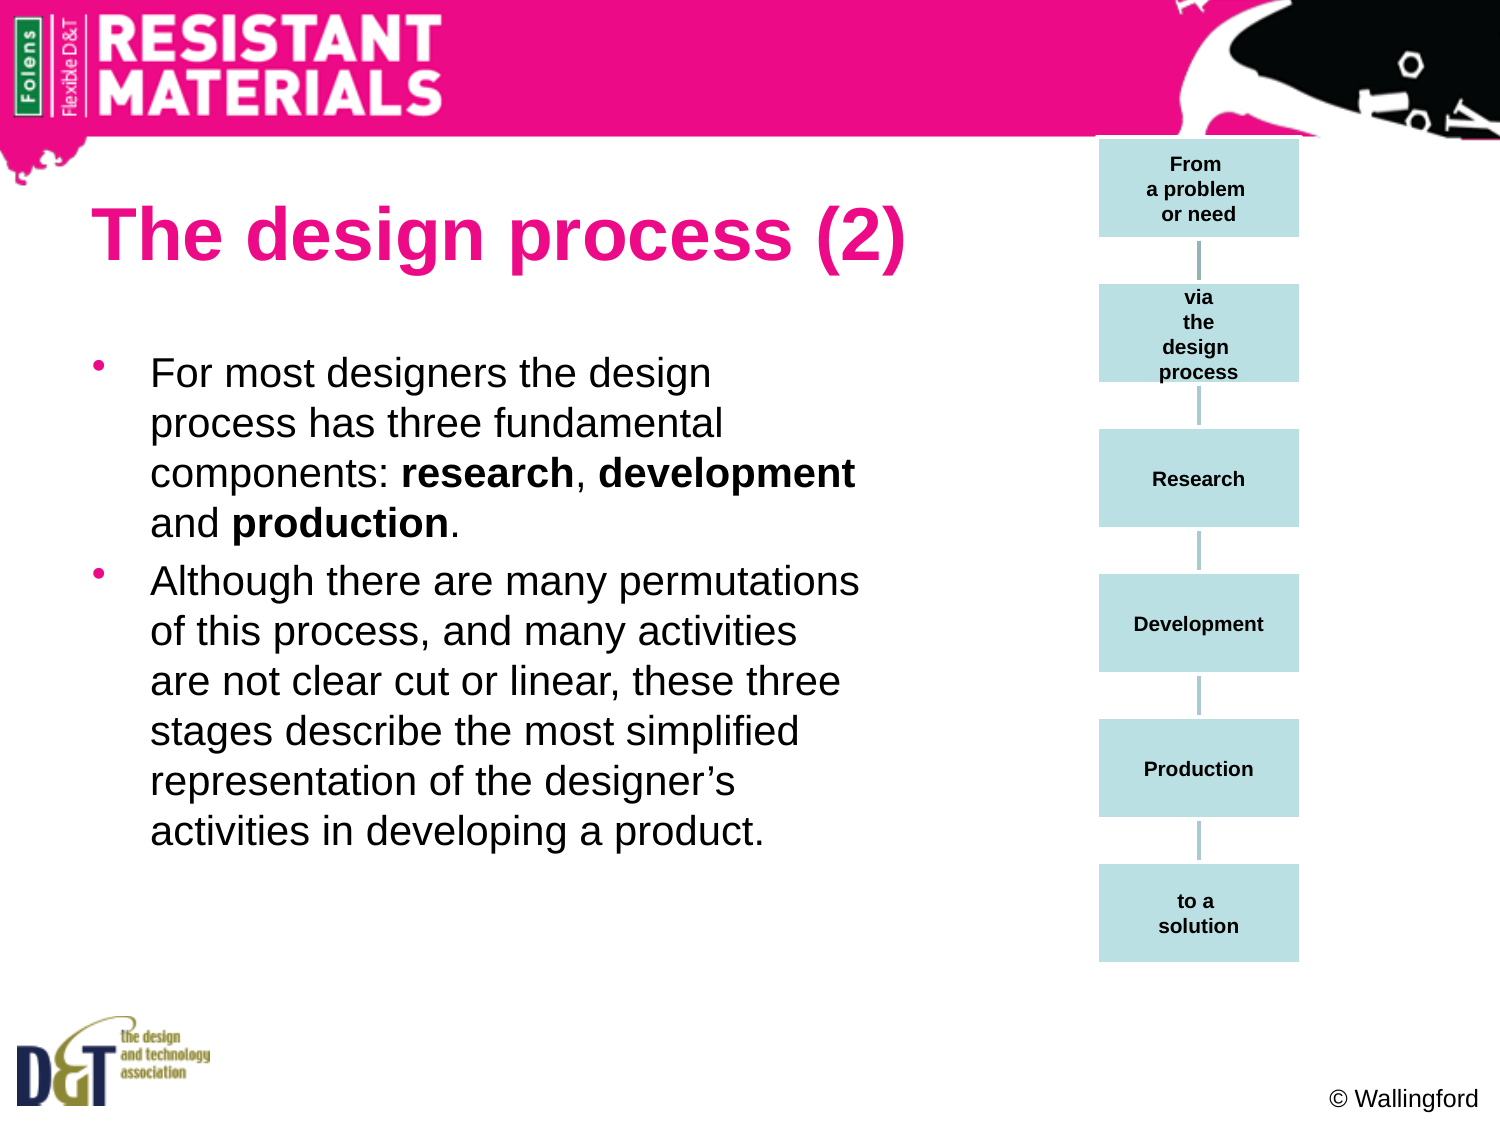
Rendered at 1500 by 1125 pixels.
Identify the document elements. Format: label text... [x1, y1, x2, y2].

subtitle For most designers the design process has three fundamental components: research, development and production. Although there are many permutations of this process, and many activities are not clear cut or linear, these three stages describe the most simplified representation of the designer’s activities in developing a product. [76, 338, 756, 941]
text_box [761, 136, 1500, 965]
picture [0, 0, 1500, 1125]
footer © Wallingford [1257, 1074, 1495, 1125]
text_box The design process (2) [76, 160, 756, 301]
